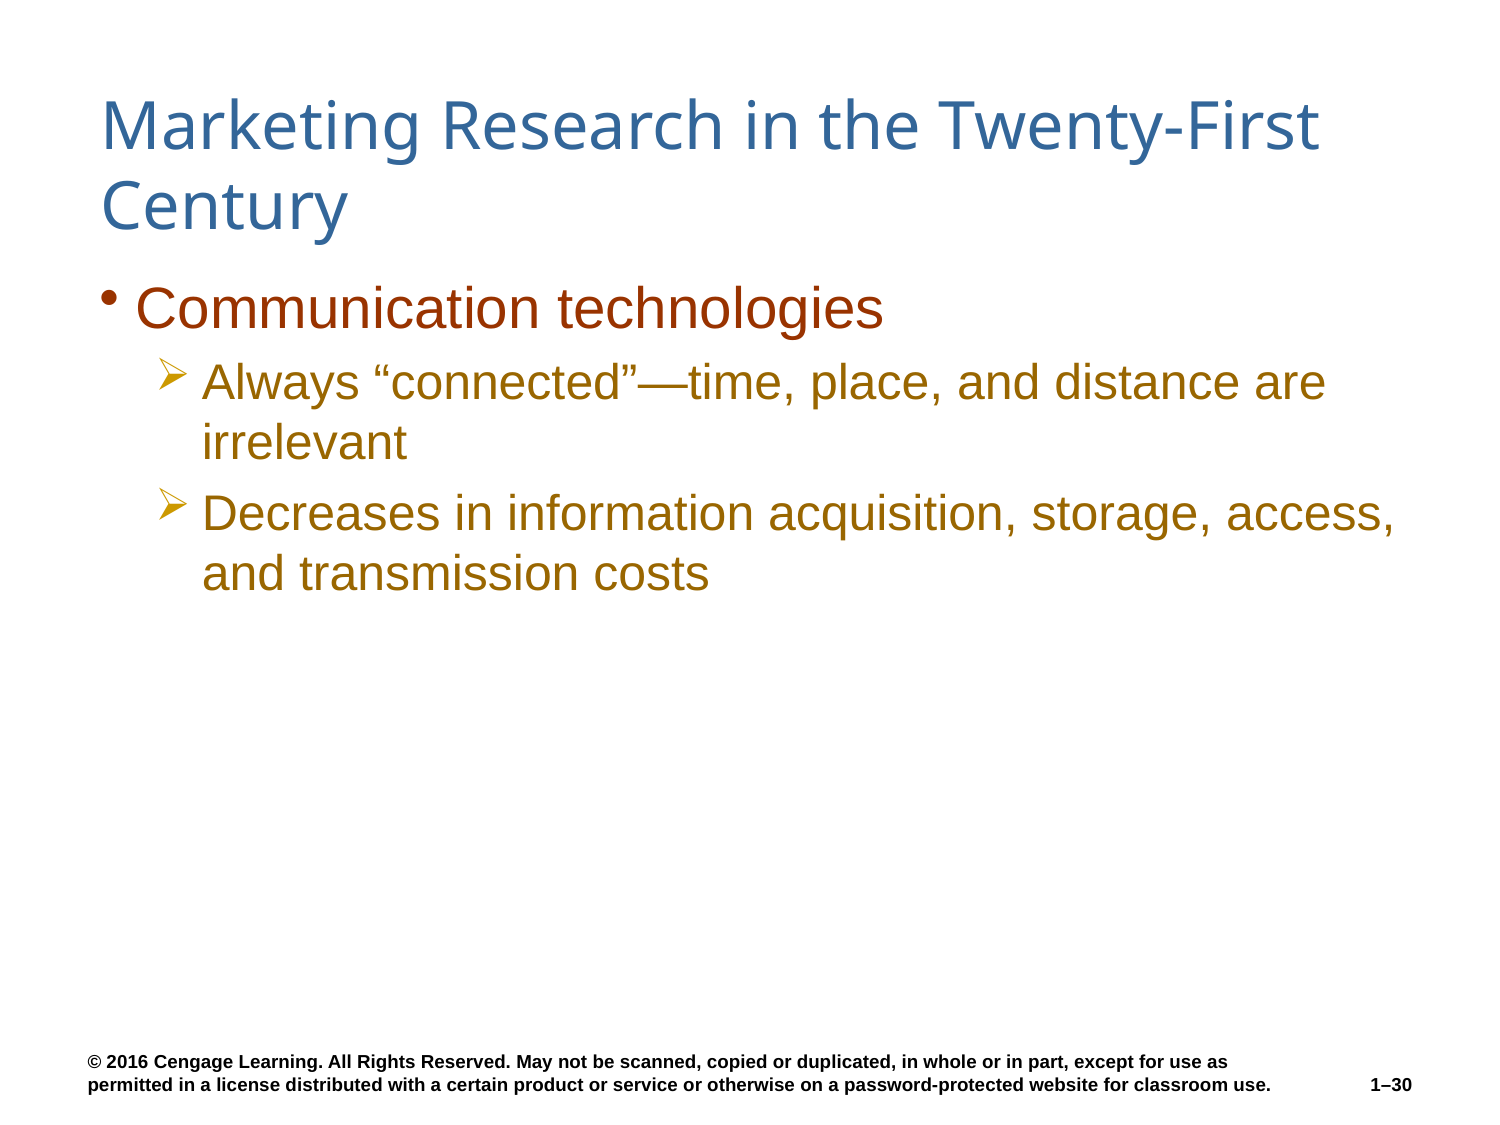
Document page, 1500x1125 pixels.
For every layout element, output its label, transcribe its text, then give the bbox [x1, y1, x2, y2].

footer © 2016 Cengage Learning. All Rights Reserved. May not be scanned, copied or duplicated, in whole or in part, except for use as permitted in a license distributed with a certain product or service or otherwise on a password-protected website for classroom use. [87, 1057, 1050, 1103]
list Communication technologies Always “connected”—time, place, and distance are irrelevant Decreases in information acquisition, storage, access, and transmission costs [84, 262, 1414, 1013]
title Marketing Research in the Twenty-First Century [85, 75, 1411, 171]
slide_number 1–30 [1050, 1042, 1413, 1103]
